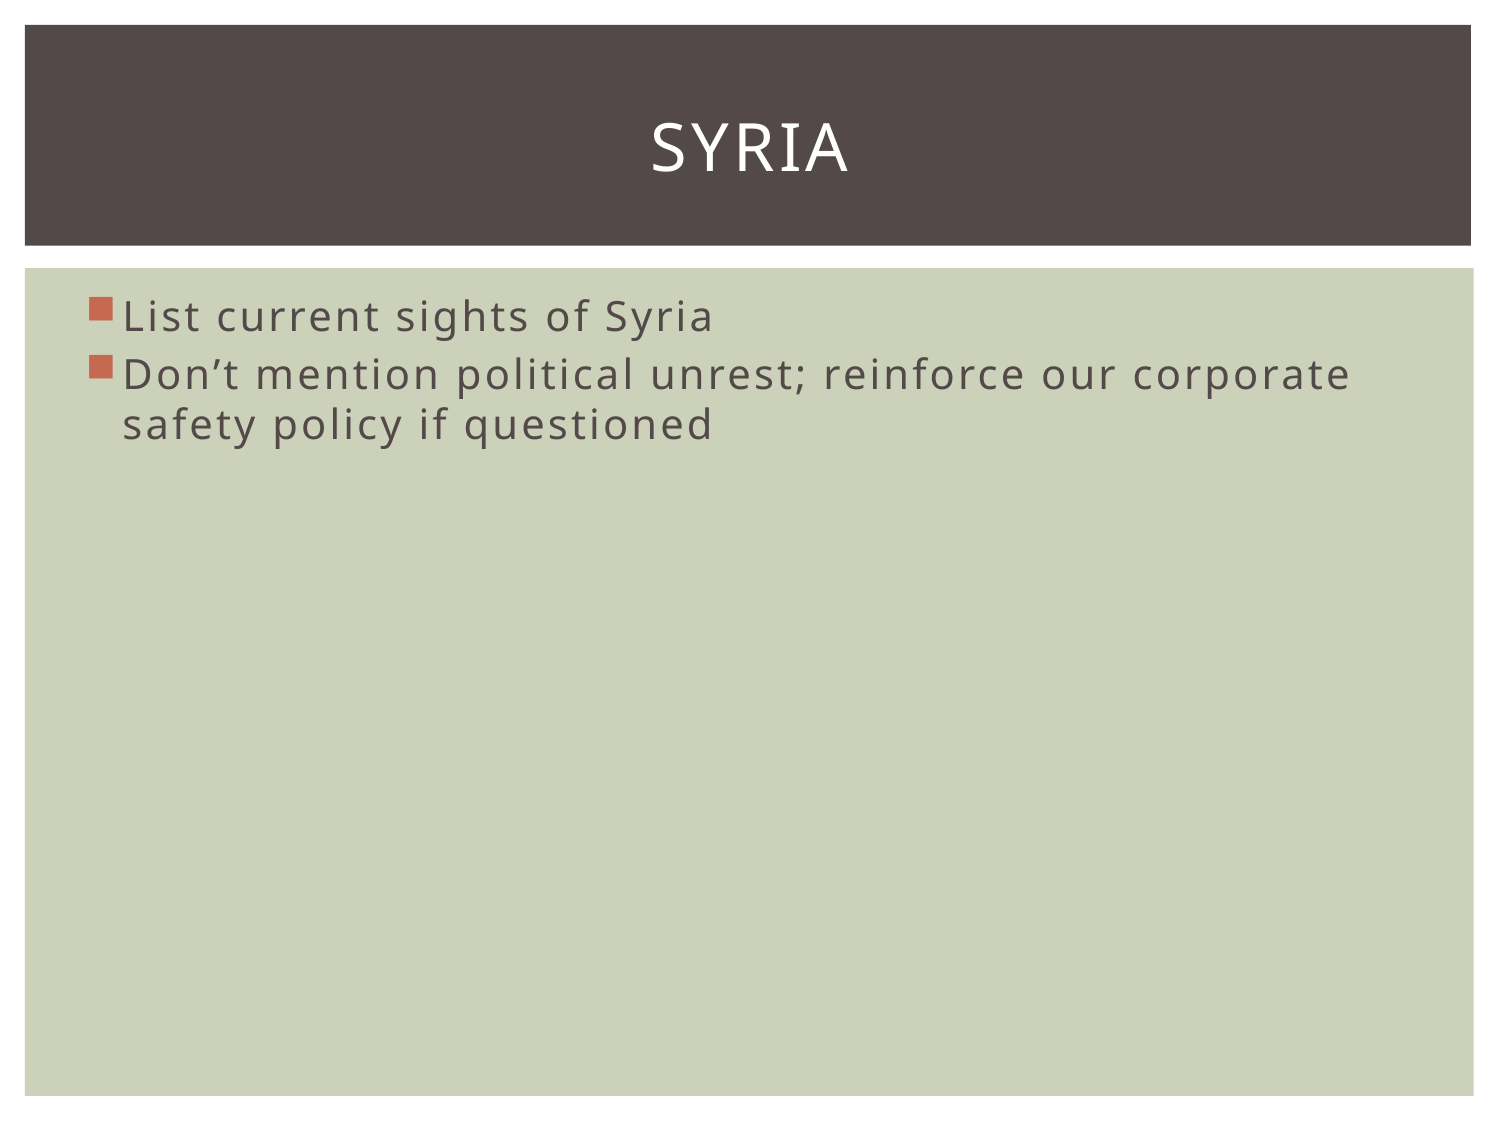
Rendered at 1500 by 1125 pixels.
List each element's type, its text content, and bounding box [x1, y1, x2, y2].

title syria [62, 58, 1438, 232]
list List current sights of Syria Don’t mention political unrest; reinforce our corporate safety policy if questioned [62, 281, 1442, 1005]
